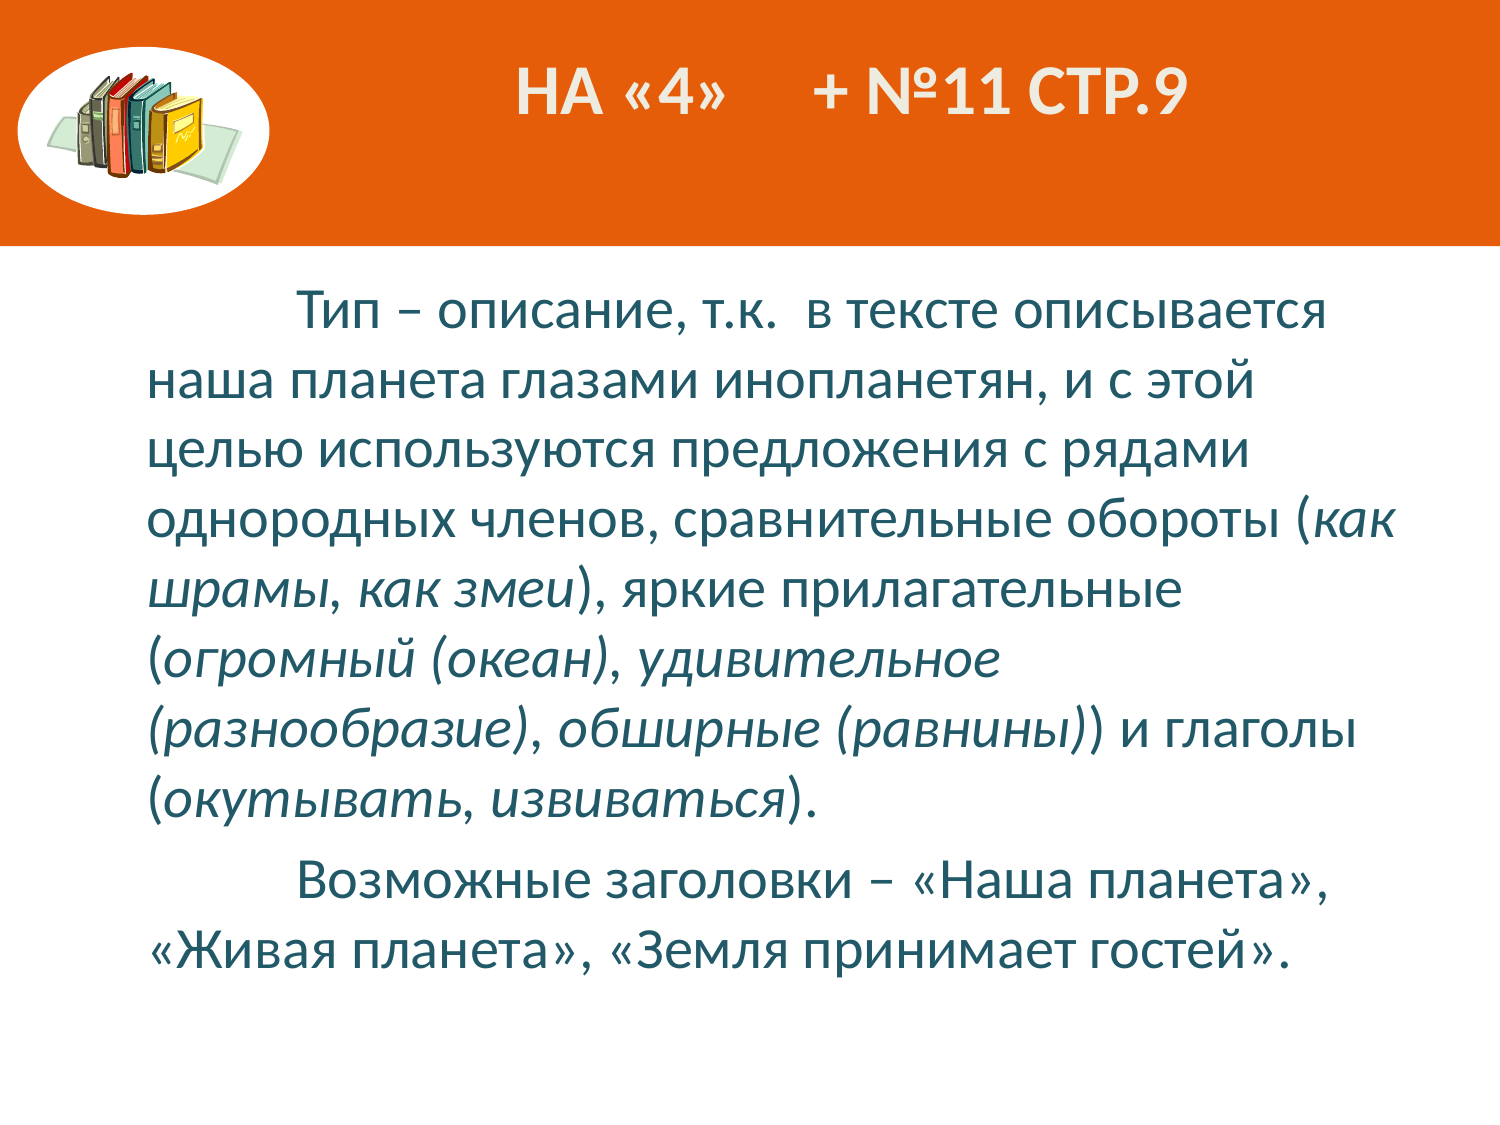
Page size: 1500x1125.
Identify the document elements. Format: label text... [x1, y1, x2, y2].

title На «4» + №11 стр.9 [281, 35, 1425, 223]
list Тип – описание, т.к. в тексте описывается наша планета глазами инопланетян, и с этой целью используются предложения с рядами однородных членов, сравнительные обороты (как шрамы, как змеи), яркие прилагательные (огромный (океан), удивительное (разнообразие), обширные (равнины)) и глаголы (окутывать, извиваться). Возможные заголовки – «Наша планета», «Живая планета», «Земля принимает гостей». [75, 262, 1425, 1079]
